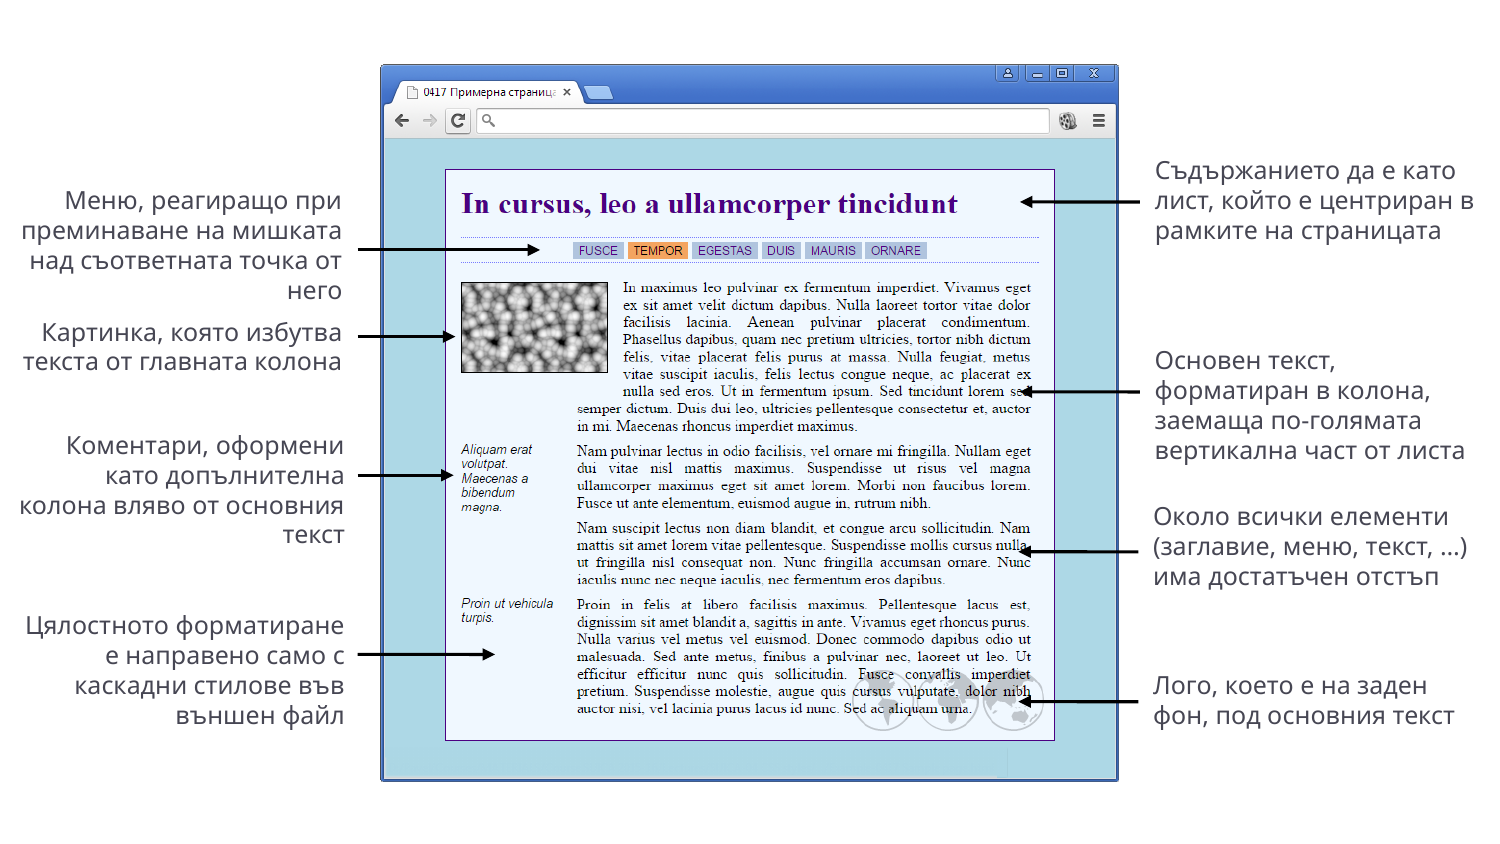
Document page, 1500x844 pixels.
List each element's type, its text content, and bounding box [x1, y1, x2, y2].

text_box Меню, реагиращо при преминаване на мишката над съответната точка от него [0, 176, 358, 287]
text_box Коментари, оформени като допълнителна колона вляво от основния текст [0, 421, 360, 527]
text_box Около всички елементи (заглавие, меню, текст, …) има достатъчен отстъп [1138, 493, 1499, 609]
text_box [380, 64, 1119, 782]
text_box Картинка, която избутва текста от главната колона [0, 308, 358, 391]
text_box Основен текст, форматиран в колона, заемаща по-голямата вертикална част от листа [1139, 336, 1500, 447]
text_box Цялостното форматиране е направено само с каскадни стилове във външен файл [0, 602, 360, 707]
text_box Лого, което е на заден фон, под основния текст [1138, 661, 1499, 737]
text_box Съдържанието да е като лист, който е центриран в рамките на страницата [1139, 146, 1500, 257]
